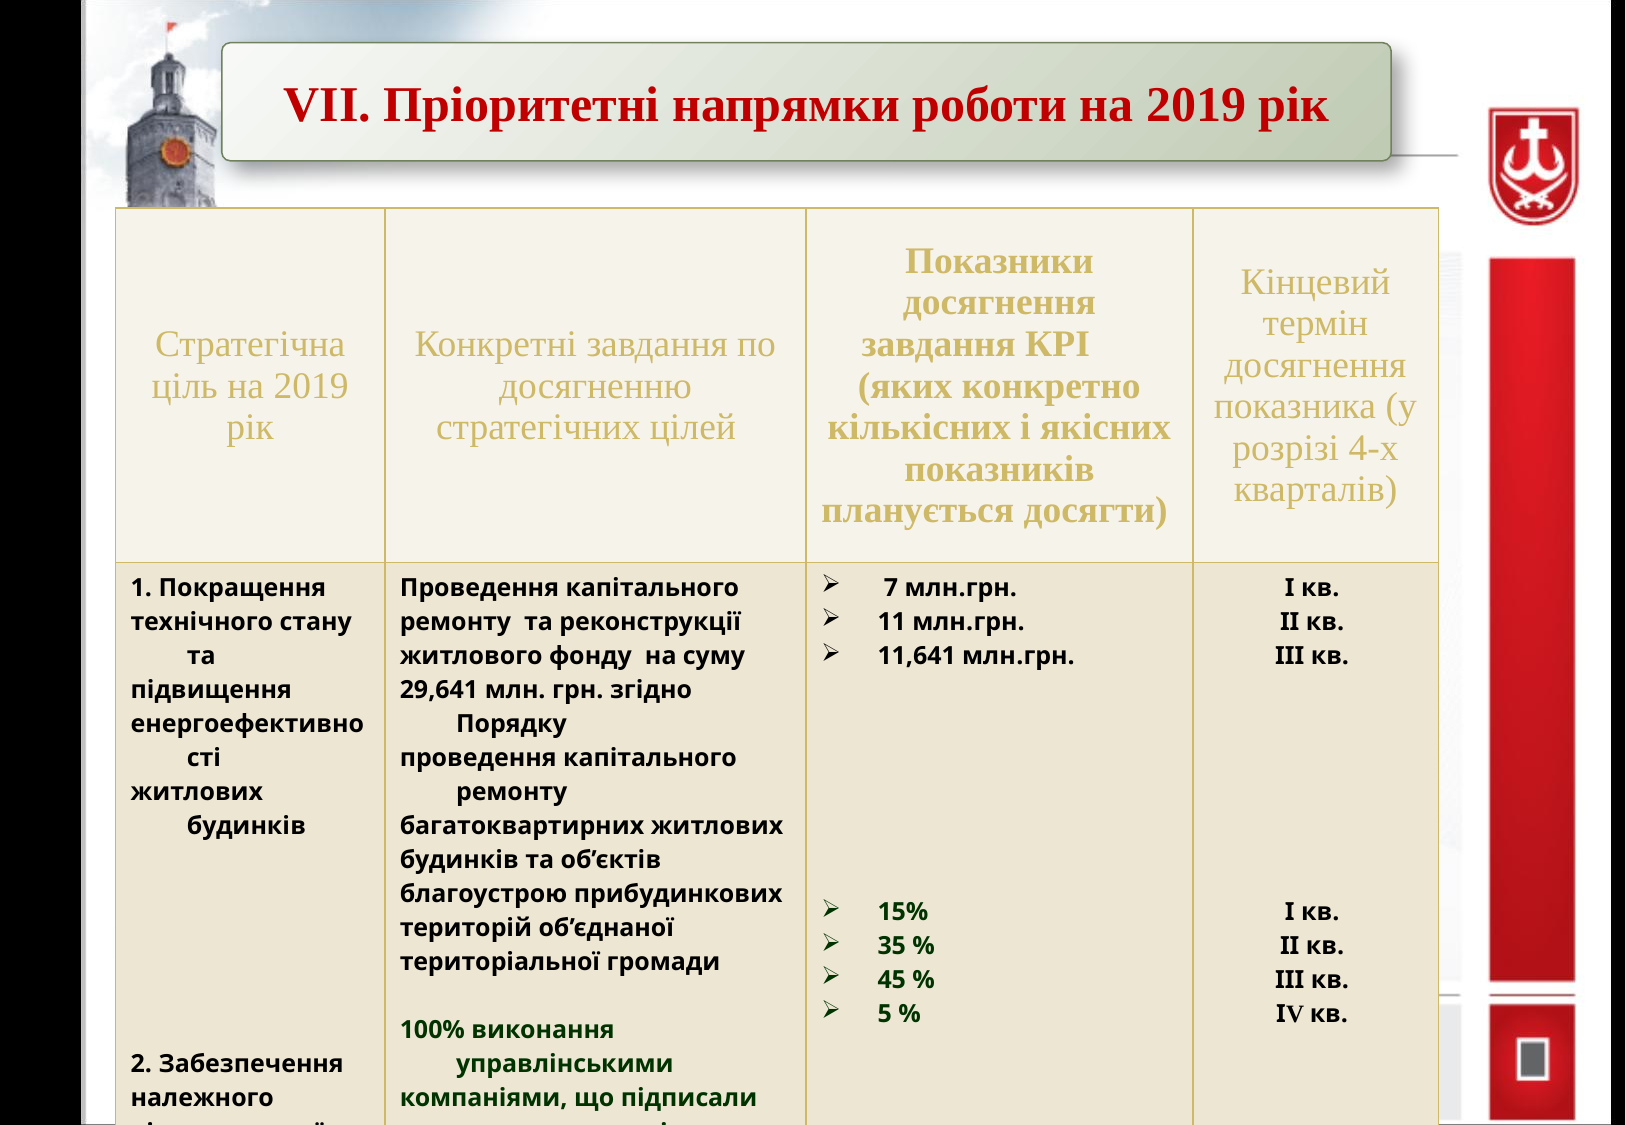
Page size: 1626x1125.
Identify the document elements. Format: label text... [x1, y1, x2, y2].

table_cell І кв. ІІ кв. ІІІ кв. І кв. ІІ кв. ІІІ кв. ІV кв. [1194, 563, 1438, 1125]
table_header Стратегічна ціль на 2019 рік [116, 209, 384, 562]
table_cell 1. Покращення технічного стану та підвищення енергоефективності житлових будинків 2. Забезпечення належного рівня поточної експлуатації житлового фонду у відповідності до вимог нормативів [116, 563, 384, 1125]
text_box VII. Пріоритетні напрямки роботи на 2019 рік [220, 41, 1392, 162]
table_cell Проведення капітального ремонту та реконструкції житлового фонду на суму 29,641 млн. грн. згідно Порядку проведення капітального ремонту багатоквартирних житлових будинків та об’єктів благоустрою прибудинкових територій об’єднаної територіальної громади 100% виконання управлінськими компаніями, що підписали меморандум про співпрацю та взаєморозуміння, плану поточного ремонту житлового фонду, що затверджений співвласниками [386, 563, 805, 1125]
picture [0, 0, 1626, 1125]
table_cell 7 млн.грн. 11 млн.грн. 11,641 млн.грн. 15% 35 % 45 % 5 % [807, 563, 1192, 1125]
table_header Показники досягнення завдання КРІ (яких конкретно кількісних і якісних показників планується досягти) [807, 209, 1192, 562]
table_header Кінцевий термін досягнення показника (у розрізі 4-х кварталів) [1194, 209, 1438, 562]
table_header Конкретні завдання по досягненню стратегічних цілей [386, 209, 805, 562]
